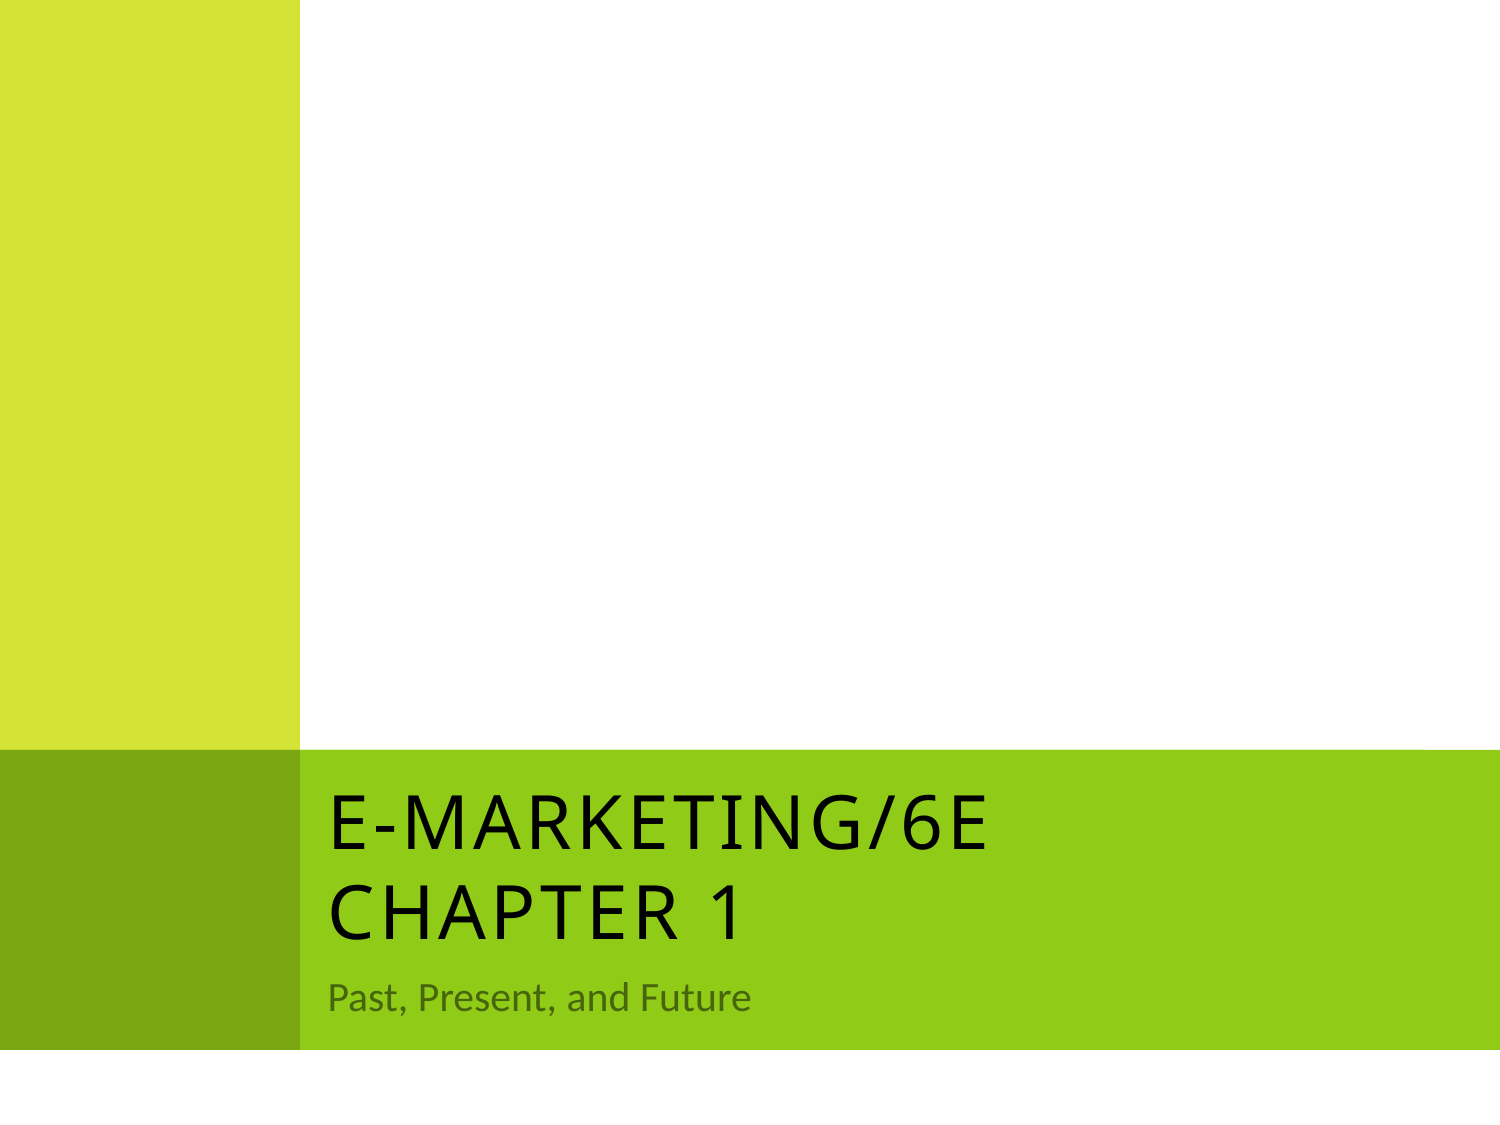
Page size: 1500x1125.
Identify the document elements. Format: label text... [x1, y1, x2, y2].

title E-Marketing/6E Chapter 1 [312, 762, 1388, 963]
subtitle Past, Present, and Future [312, 962, 1391, 1038]
